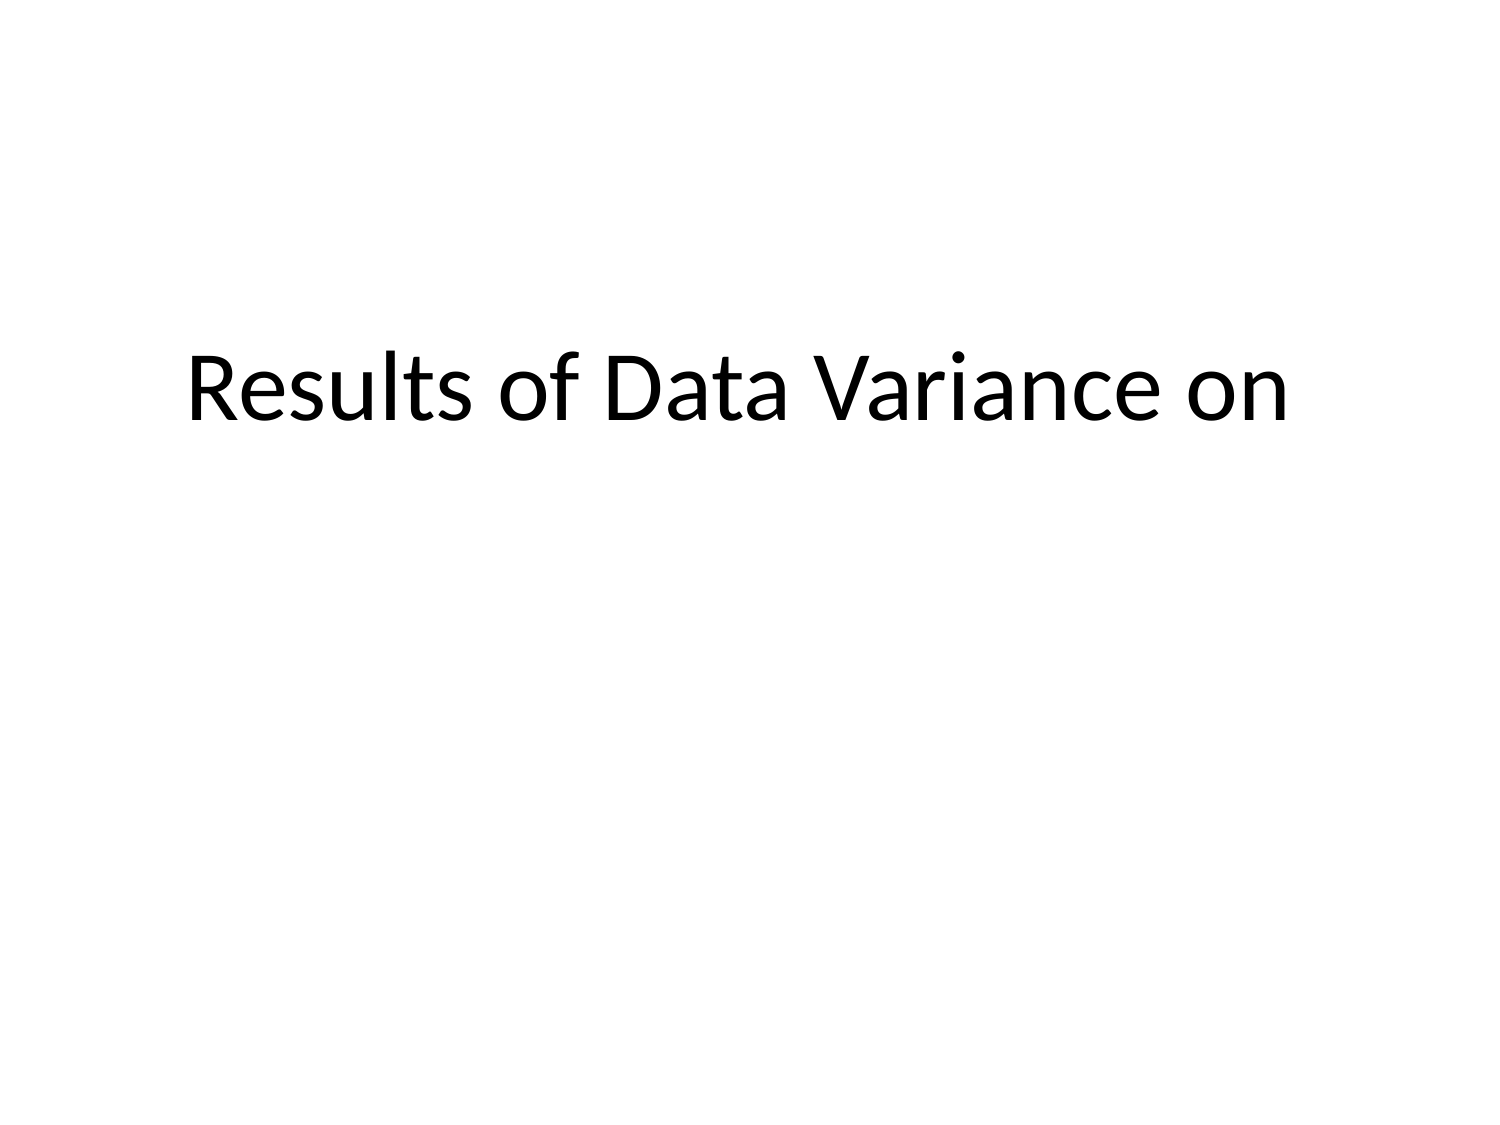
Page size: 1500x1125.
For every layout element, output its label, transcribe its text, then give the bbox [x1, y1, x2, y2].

text_box Results of Data Variance on [0, 313, 1500, 448]
